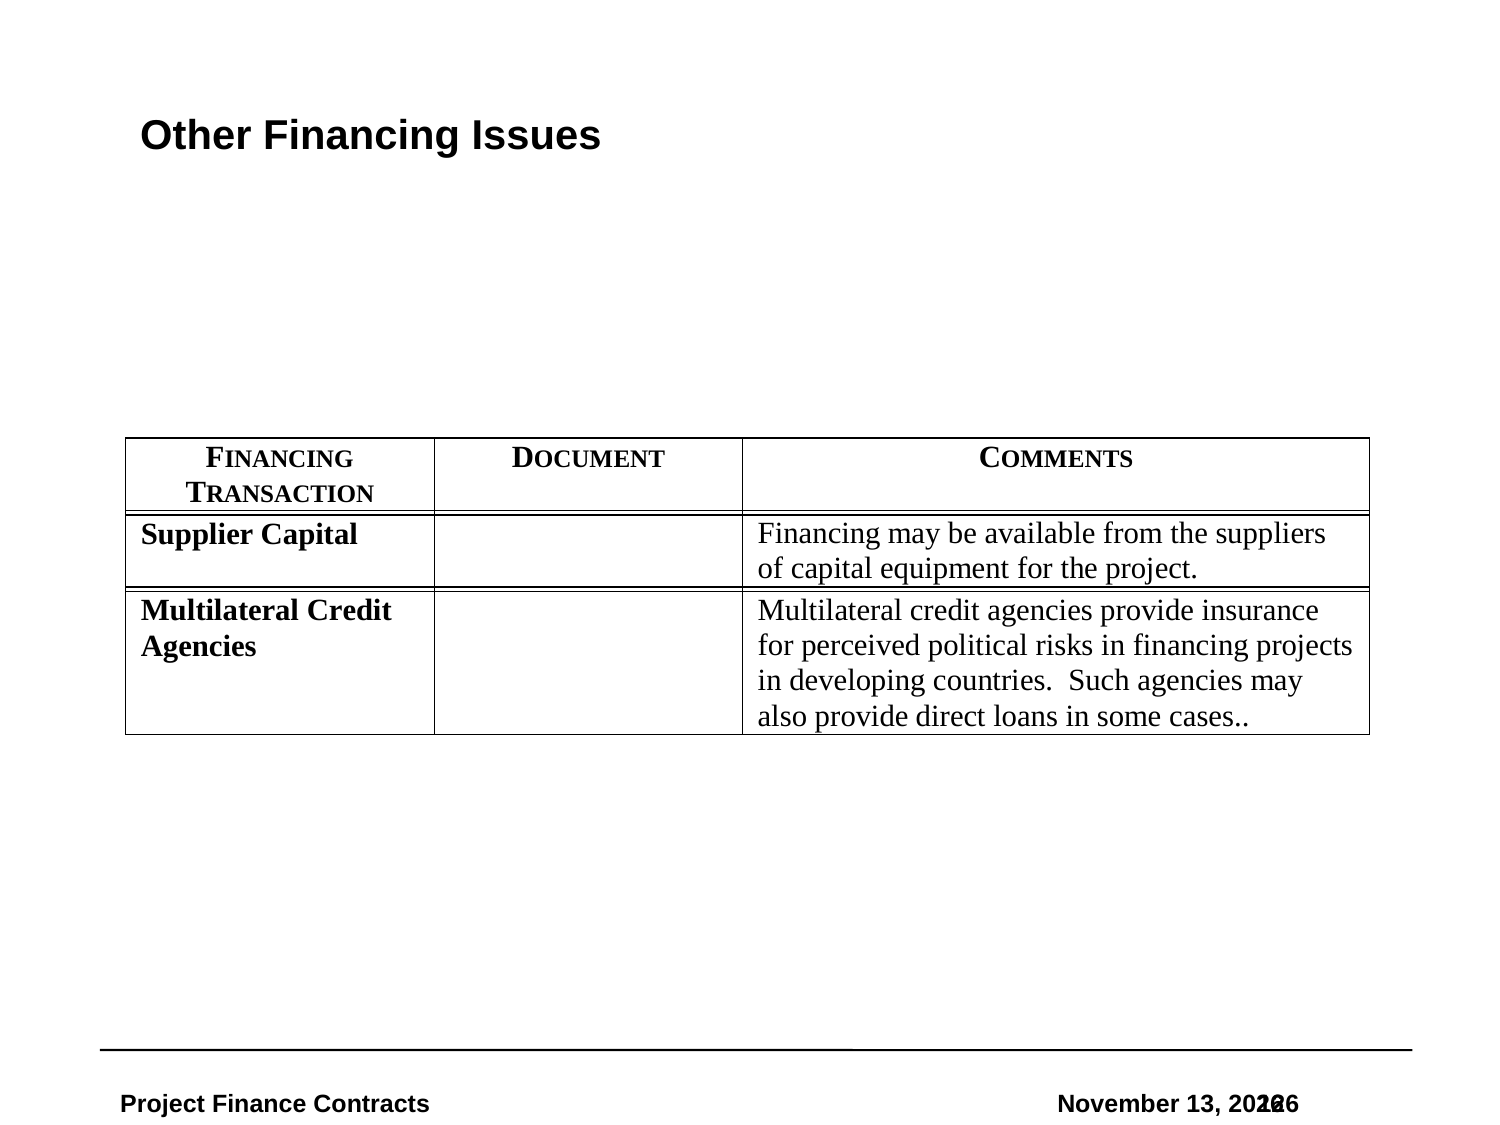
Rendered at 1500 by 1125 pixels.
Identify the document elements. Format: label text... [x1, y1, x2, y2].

title Other Financing Issues [124, 99, 1288, 226]
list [124, 437, 1463, 768]
